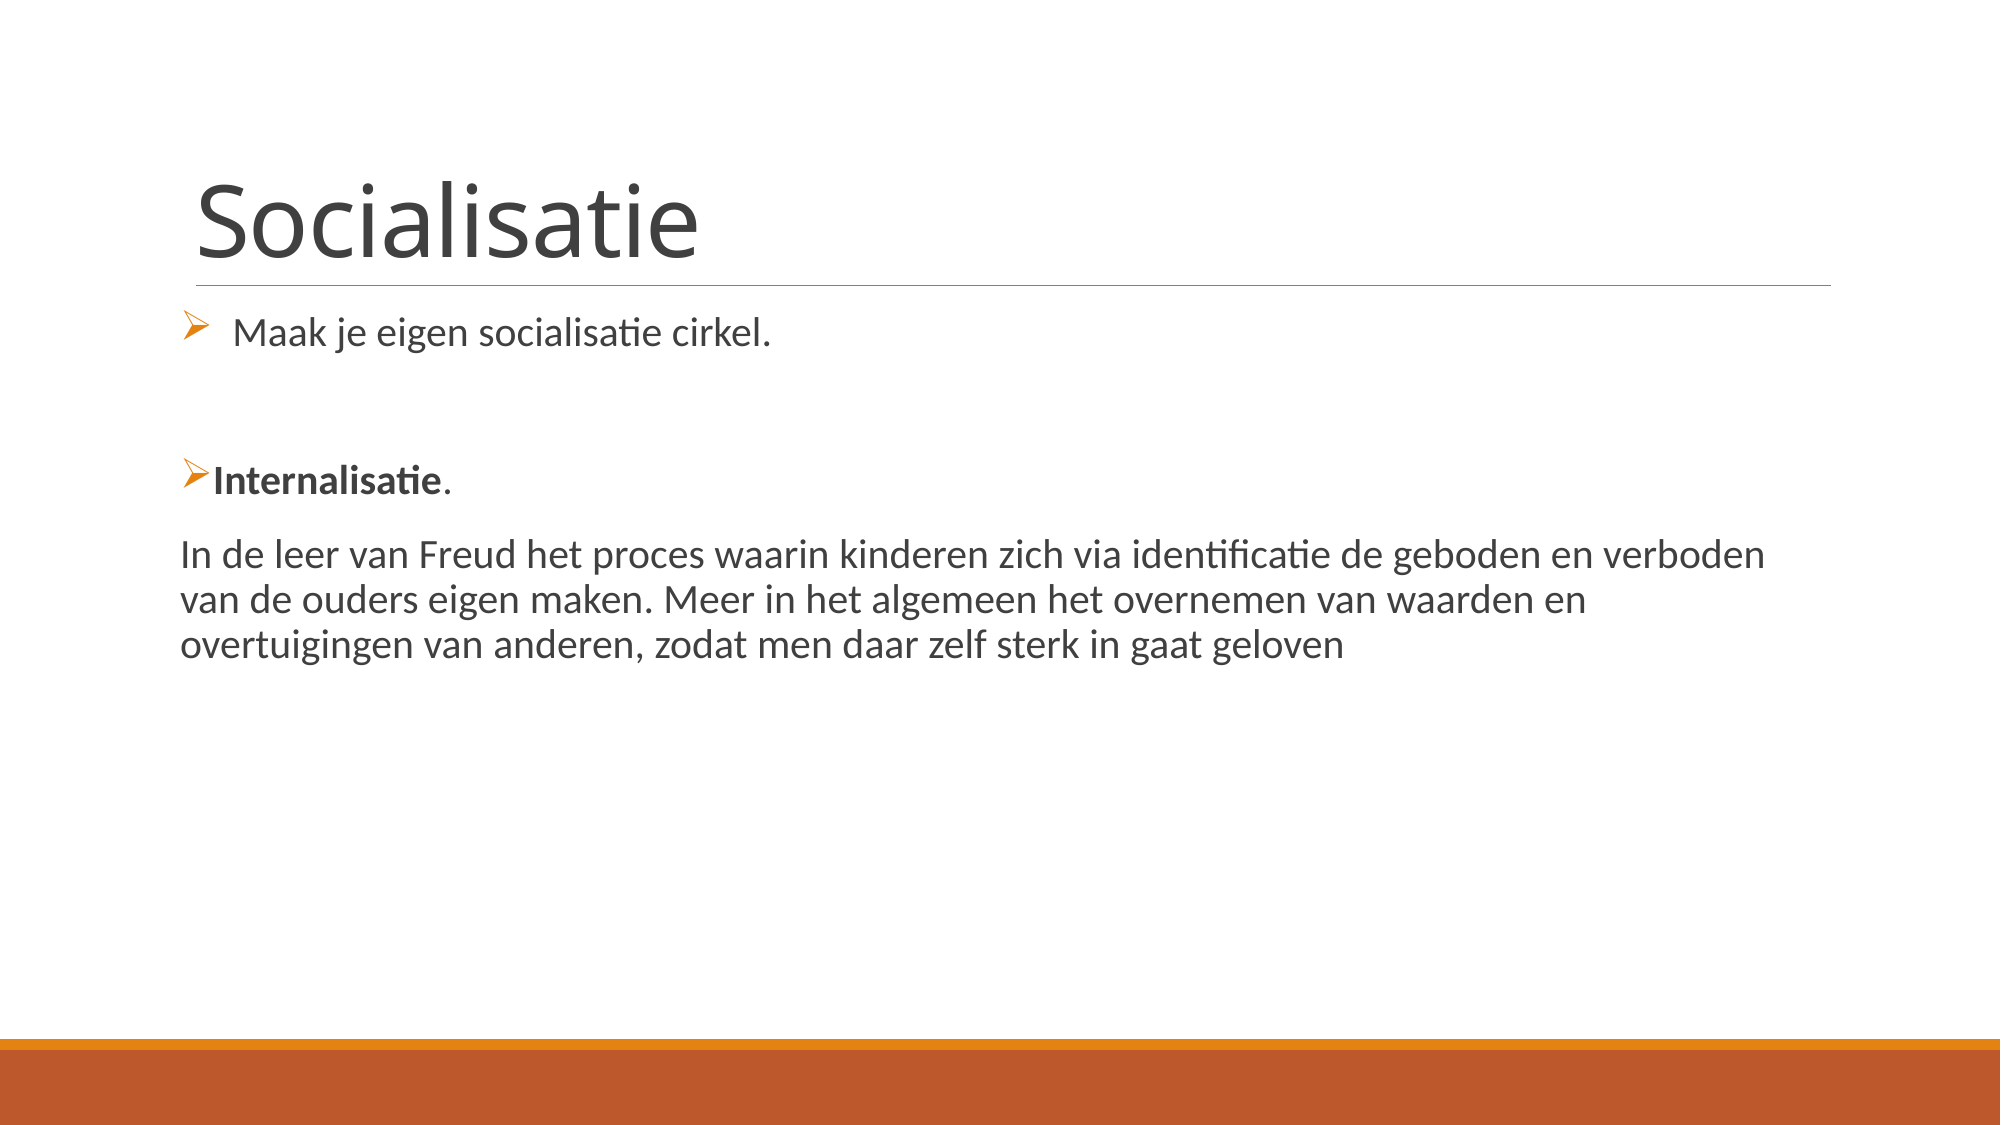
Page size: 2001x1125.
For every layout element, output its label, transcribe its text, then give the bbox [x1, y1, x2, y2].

title Socialisatie [180, 47, 1830, 285]
list Maak je eigen socialisatie cirkel. Internalisatie. In de leer van Freud het proces waarin kinderen zich via identificatie de geboden en verboden van de ouders eigen maken. Meer in het algemeen het overnemen van waarden en overtuigingen van anderen, zodat men daar zelf sterk in gaat geloven [180, 302, 1830, 963]
